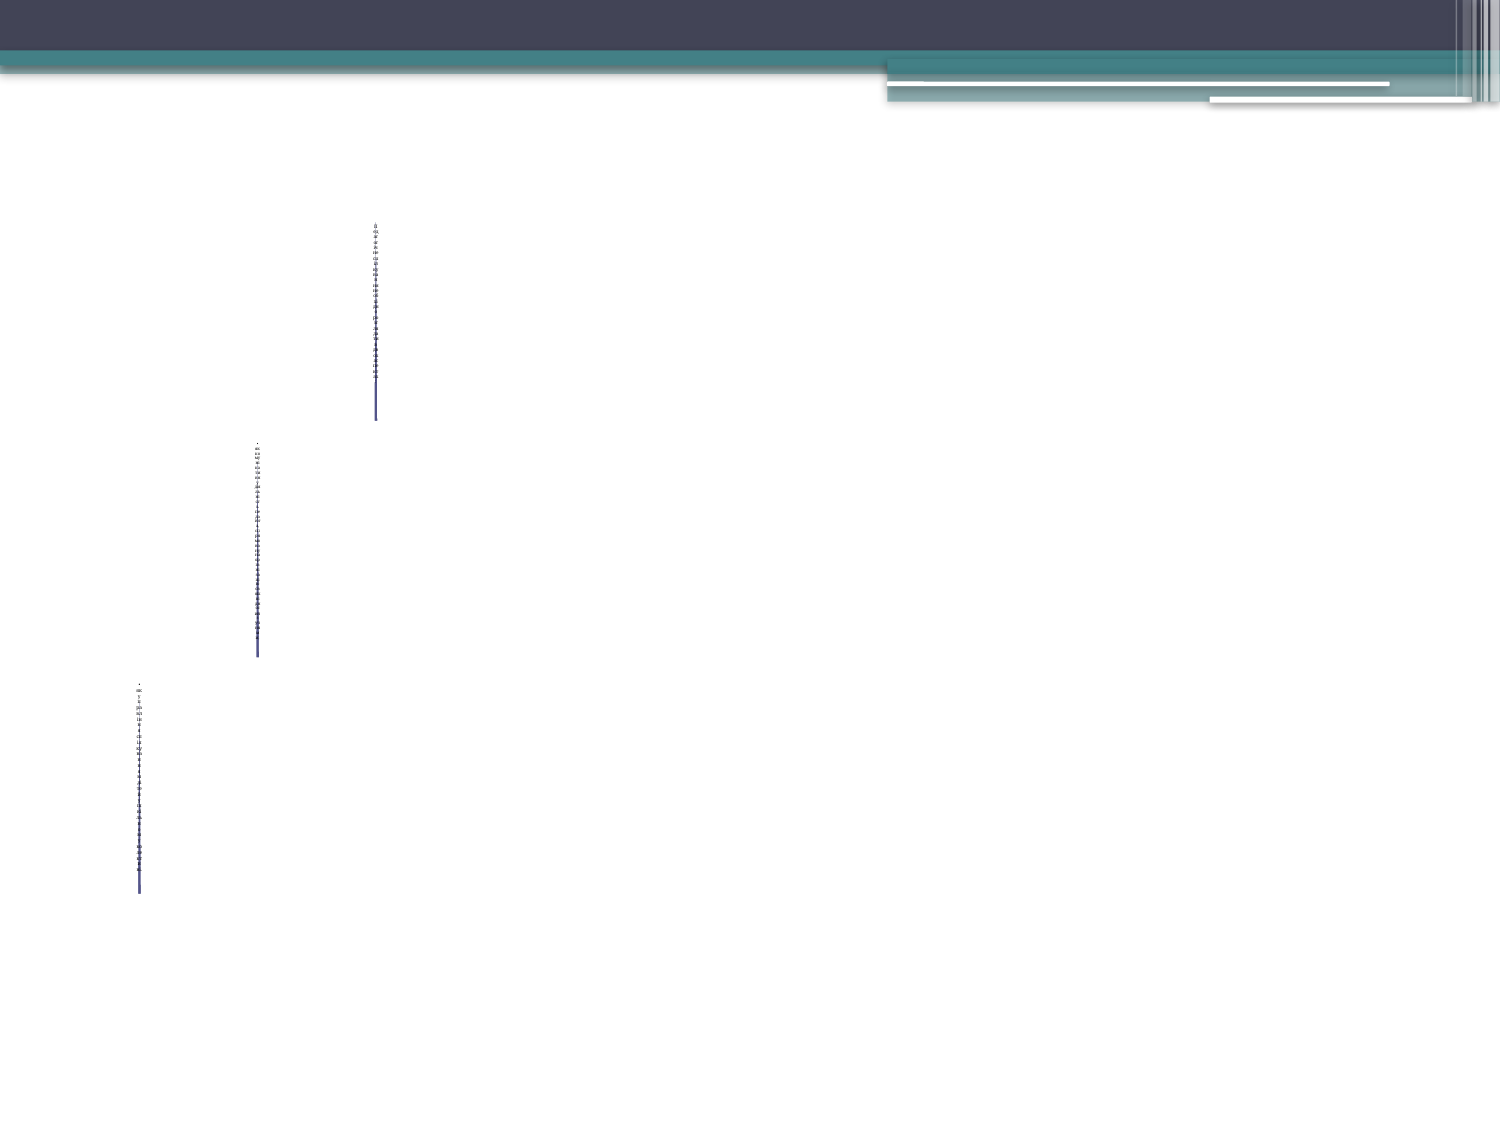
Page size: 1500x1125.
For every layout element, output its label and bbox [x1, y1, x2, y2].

list [81, 222, 1433, 933]
